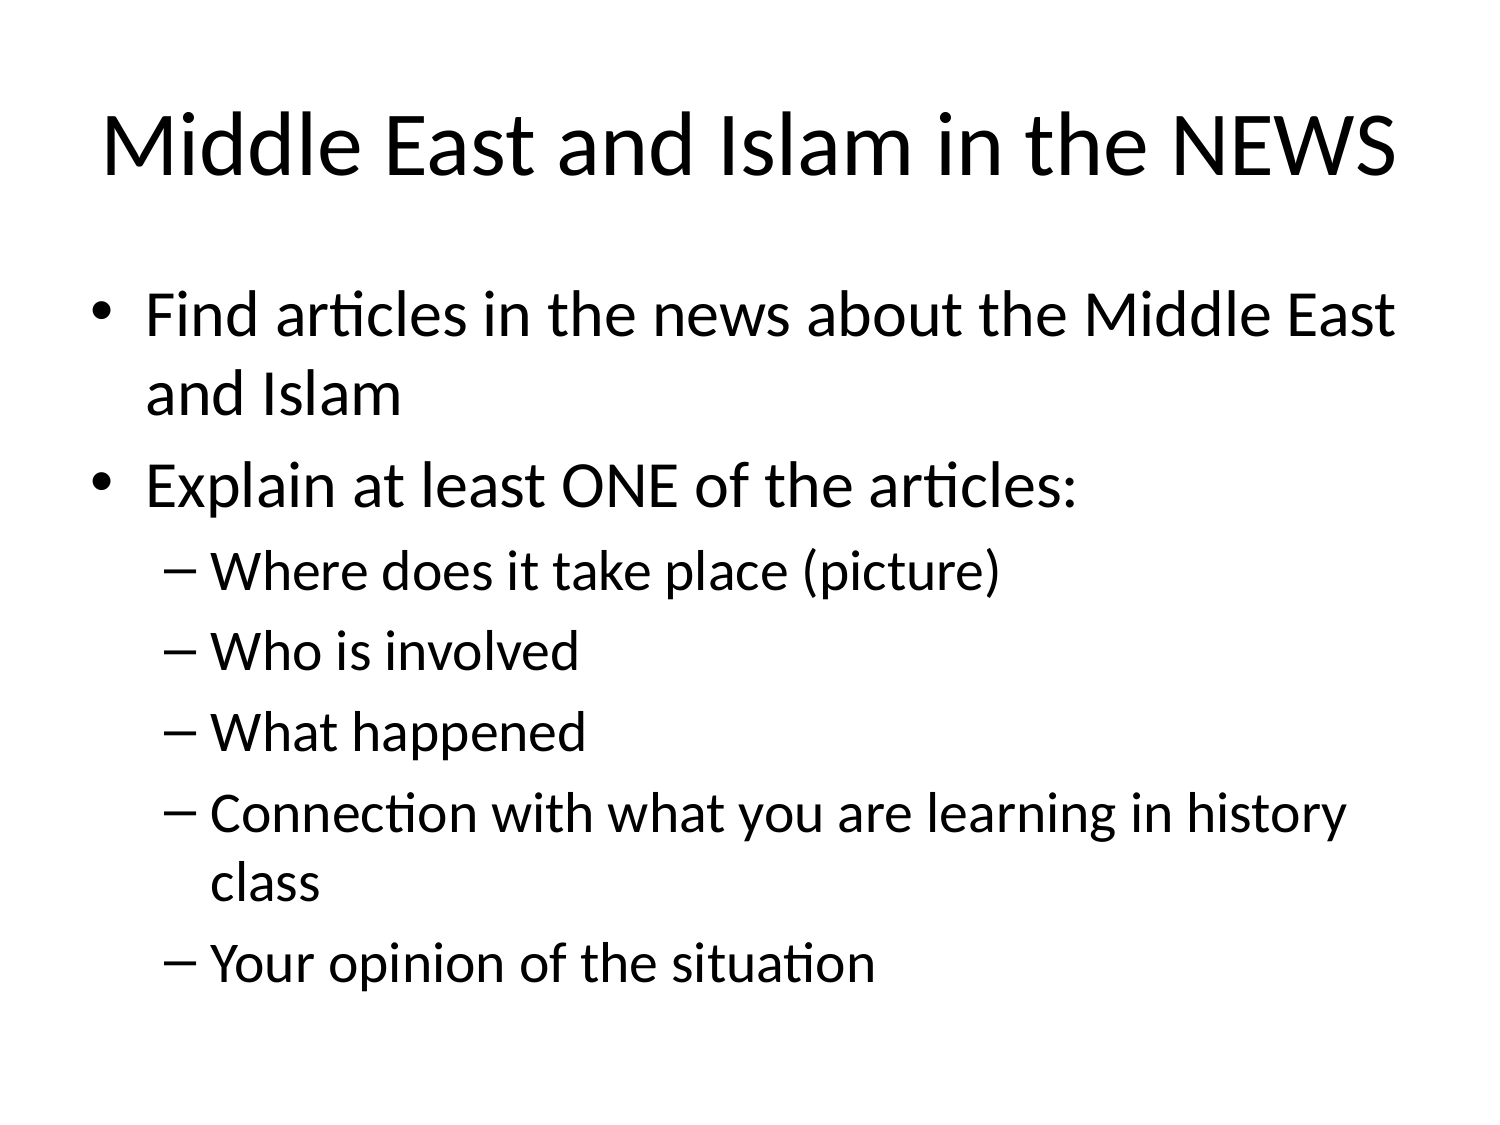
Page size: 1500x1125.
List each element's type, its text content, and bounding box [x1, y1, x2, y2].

list Find articles in the news about the Middle East and Islam Explain at least ONE of the articles: Where does it take place (picture) Who is involved What happened Connection with what you are learning in history class Your opinion of the situation [75, 262, 1425, 1005]
title Middle East and Islam in the NEWS [75, 45, 1425, 233]
